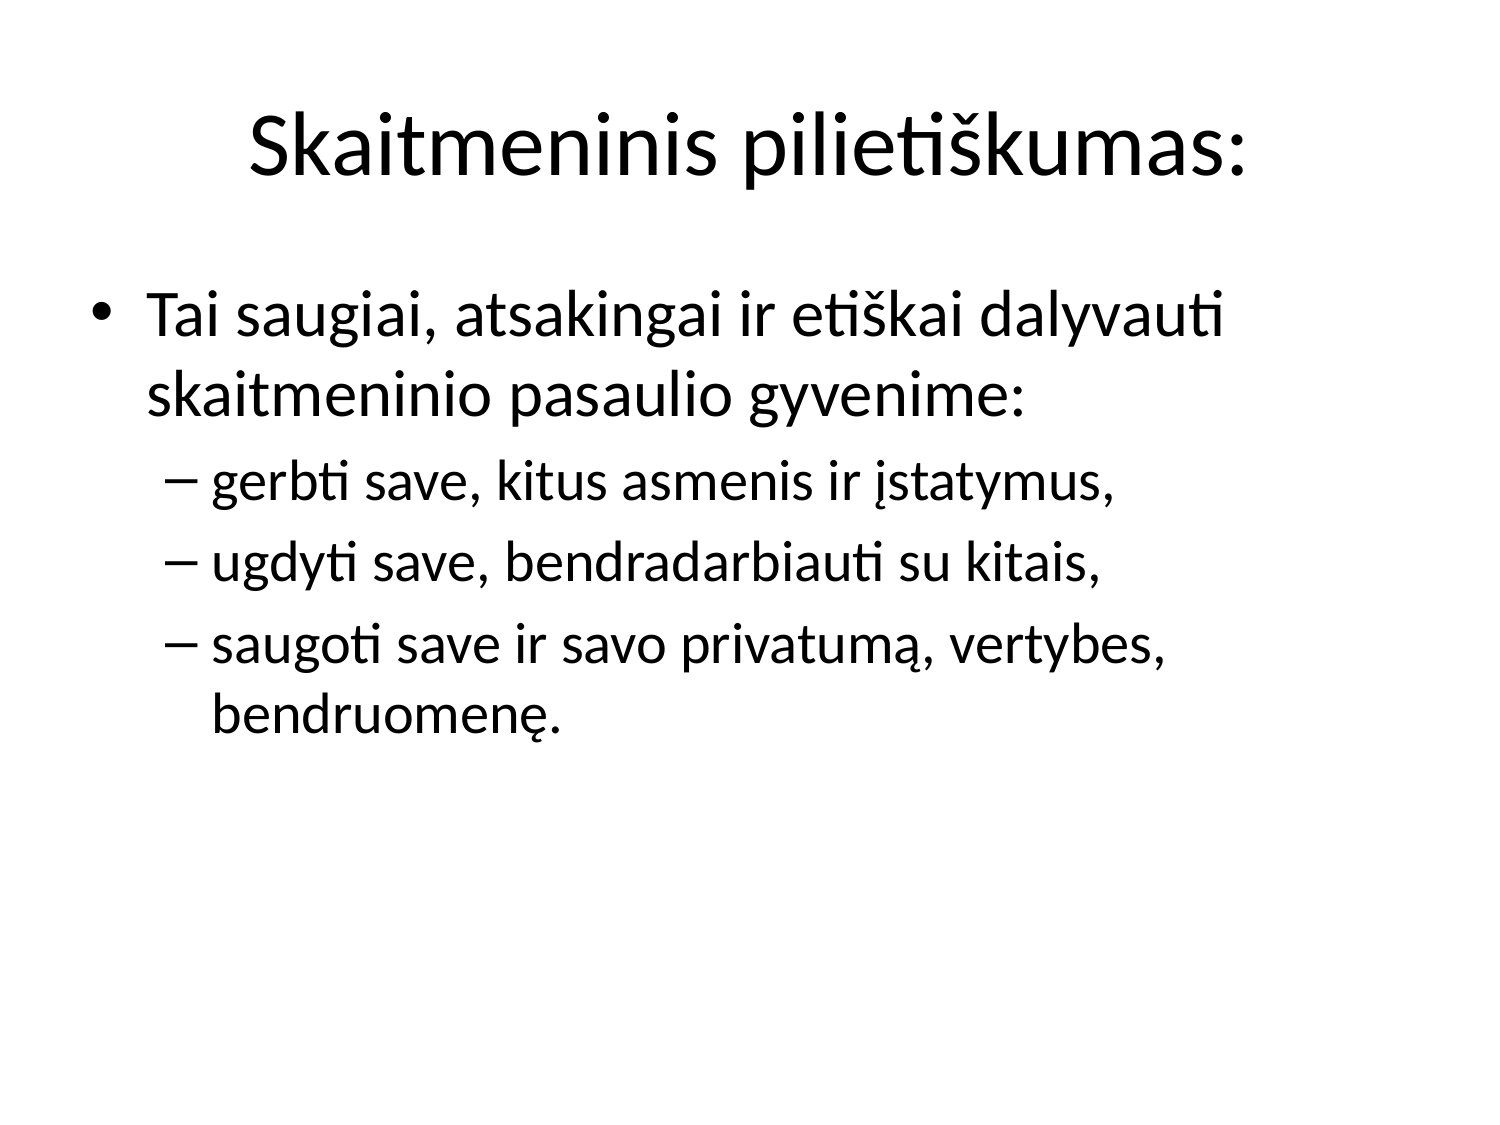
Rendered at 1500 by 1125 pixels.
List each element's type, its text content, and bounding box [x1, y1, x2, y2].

list Tai saugiai, atsakingai ir etiškai dalyvauti skaitmeninio pasaulio gyvenime: gerbti save, kitus asmenis ir įstatymus, ugdyti save, bendradarbiauti su kitais, saugoti save ir savo privatumą, vertybes, bendruomenę. [74, 262, 1426, 1006]
title Skaitmeninis pilietiškumas: [74, 44, 1426, 233]
